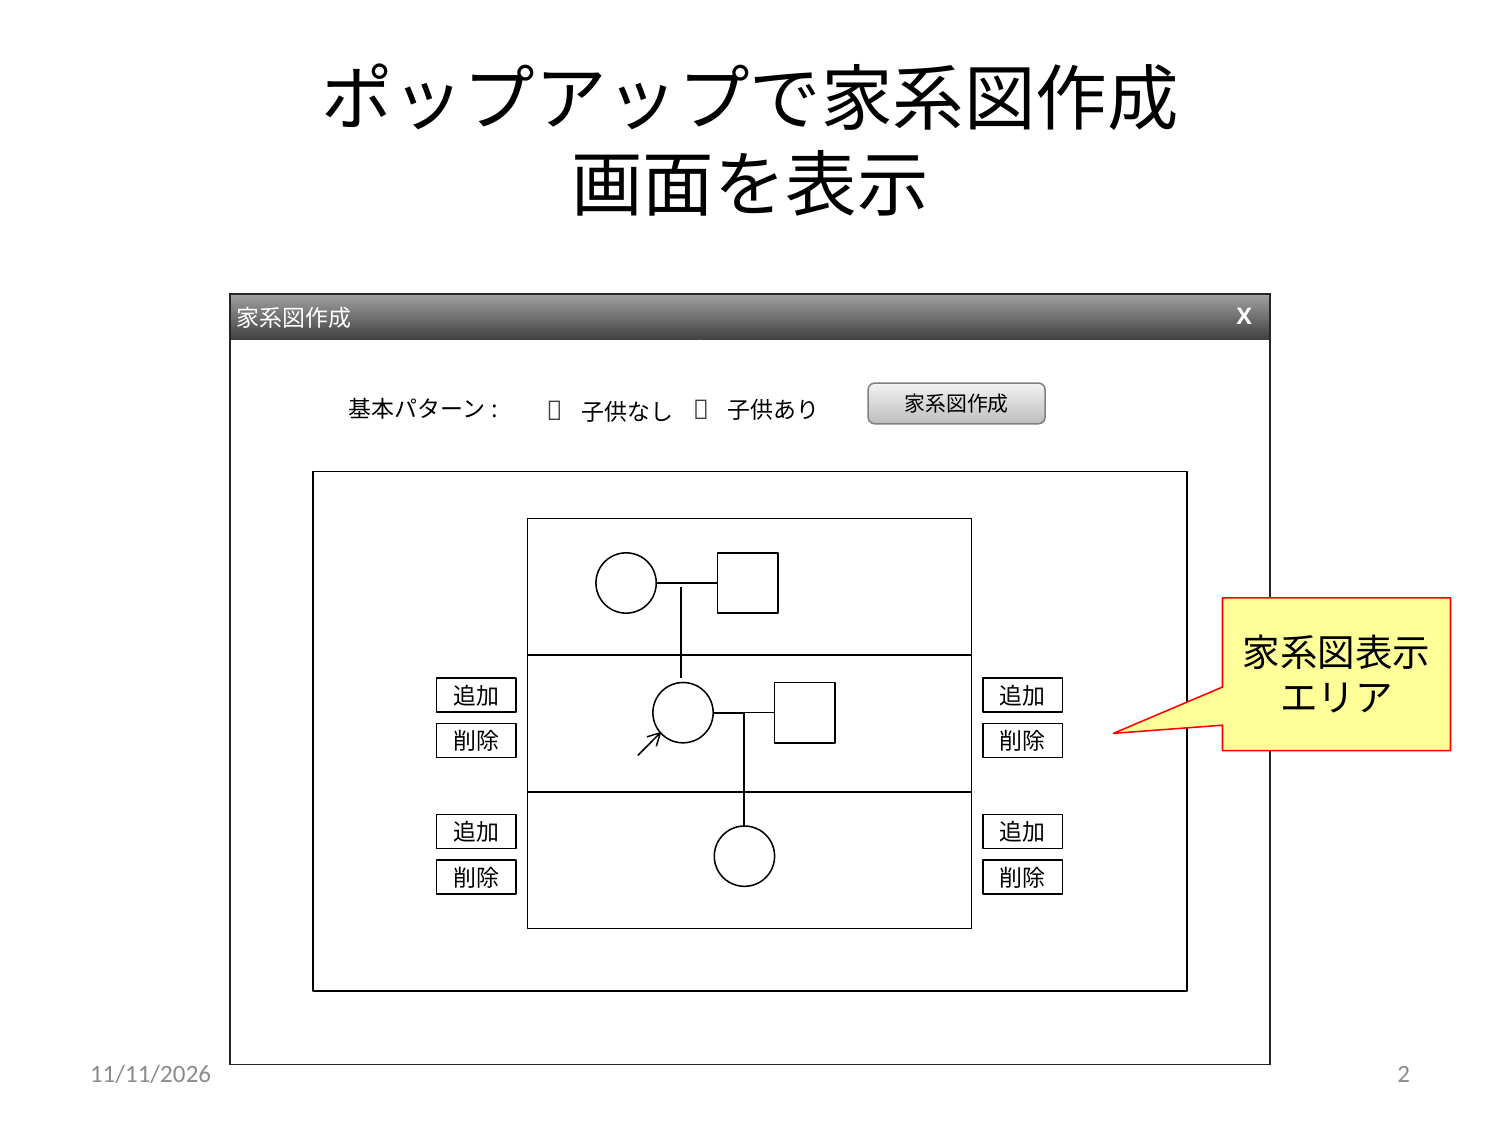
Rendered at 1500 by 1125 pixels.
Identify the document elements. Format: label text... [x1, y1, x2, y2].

table_header 子供あり [722, 384, 1050, 427]
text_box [637, 731, 662, 756]
table_cell [231, 339, 1269, 1064]
title ポップアップで家系図作成 画面を表示 [75, 45, 1425, 233]
table_header  [540, 386, 575, 429]
text_box 家系図表示エリア [1111, 595, 1453, 753]
text_box 基本パターン: [312, 395, 513, 421]
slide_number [75, 1042, 425, 1103]
table_header  [687, 384, 722, 427]
text_box [311, 469, 1189, 993]
table_header X [700, 295, 1269, 339]
table_header 子供なし [575, 386, 904, 429]
table_header 家系図作成 [231, 295, 700, 339]
text_box 家系図作成 [868, 383, 1046, 424]
slide_number 2 [1074, 1042, 1425, 1103]
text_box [527, 518, 972, 929]
